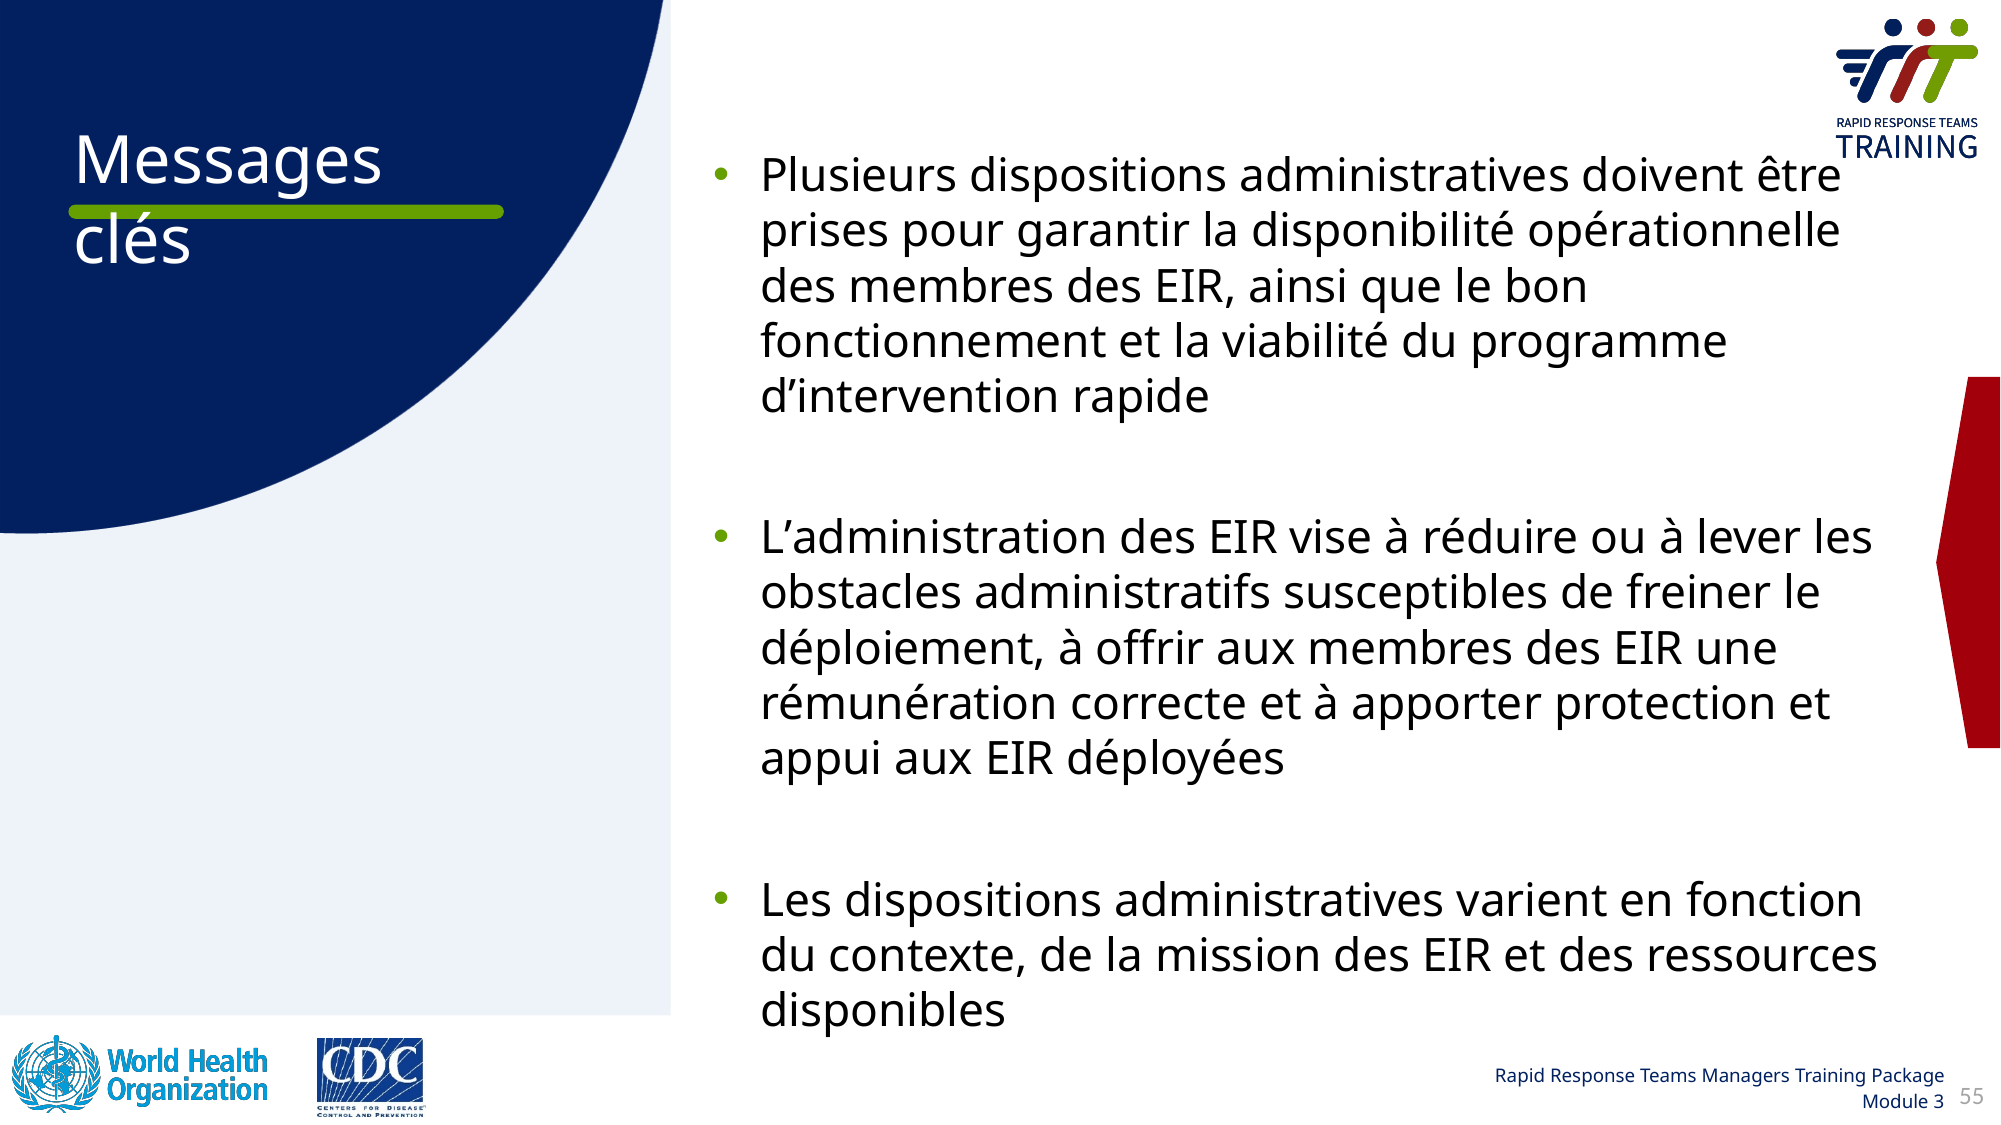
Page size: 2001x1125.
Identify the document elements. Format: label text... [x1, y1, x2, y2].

picture [317, 1038, 426, 1117]
slide_number 55 [1914, 1071, 2000, 1125]
picture [12, 1035, 54, 1068]
picture [22, 1062, 26, 1077]
picture [71, 1053, 90, 1091]
picture [24, 1054, 36, 1087]
picture [1835, 19, 1978, 167]
picture [34, 1054, 43, 1078]
picture [12, 1083, 48, 1113]
list Plusieurs dispositions administratives doivent être prises pour garantir la disponibilité opérationnelle des membres des EIR, ainsi que le bon fonctionnement et la viabilité du programme dʼintervention rapide Lʼadministration des EIR vise à réduire ou à lever les obstacles administratifs susceptibles de freiner le déploiement, à offrir aux membres des EIR une rémunération correcte et à apporter protection et appui aux EIR déployées Les dispositions administratives varient en fonction du contexte, de la mission des EIR et des ressources disponibles [700, 137, 1937, 1049]
picture [36, 1088, 78, 1105]
picture [40, 1062, 47, 1070]
picture [59, 1035, 267, 1113]
picture [0, 0, 670, 538]
picture [46, 1056, 54, 1062]
picture [50, 1108, 62, 1113]
picture [30, 1083, 37, 1091]
